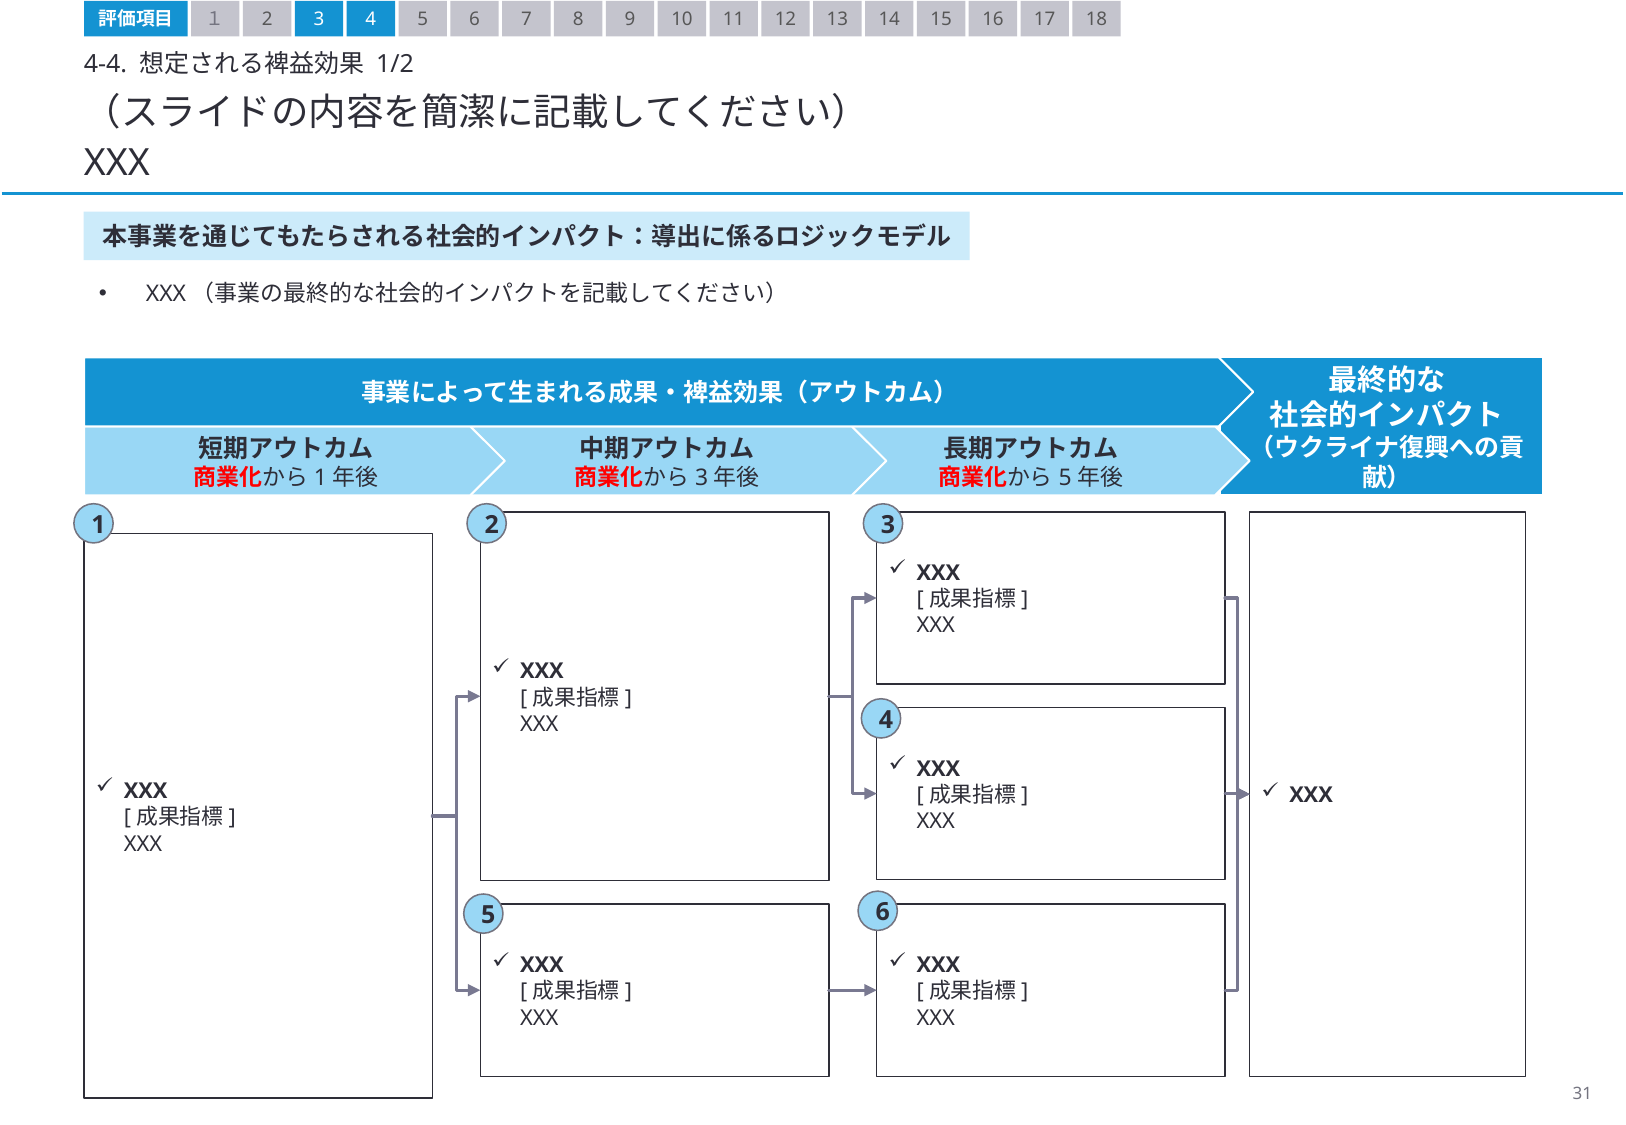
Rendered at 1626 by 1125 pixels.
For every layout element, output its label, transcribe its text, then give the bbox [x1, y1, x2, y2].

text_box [432, 695, 481, 815]
list 4-4. 想定される裨益効果 1/2 [84, 40, 1543, 82]
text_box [1224, 795, 1250, 991]
text_box XXX [成果指標] XXX [876, 903, 1226, 1077]
text_box XXX [成果指標] XXX [479, 903, 830, 1077]
text_box 最終的な 社会的インパクト （ウクライナ復興への貢献） [1219, 357, 1543, 496]
text_box 短期アウトカム 商業化から1年後 [83, 428, 506, 497]
text_box 事業によって生まれる成果・裨益効果（アウトカム） [83, 356, 1254, 428]
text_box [432, 815, 481, 991]
list （スライドの内容を簡潔に記載してください） XXX [84, 83, 1543, 183]
text_box XXX [1249, 511, 1527, 1077]
text_box 中期アウトカム 商業化から3年後 [471, 428, 887, 497]
text_box 1 [72, 502, 115, 544]
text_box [828, 695, 877, 794]
text_box 5 [481, 893, 504, 935]
text_box XXX [成果指標] XXX [876, 511, 1226, 685]
text_box XXX [成果指標] XXX [83, 533, 433, 1099]
text_box 6 [857, 890, 899, 932]
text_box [1224, 597, 1250, 793]
text_box XXX [成果指標] XXX [876, 706, 1224, 881]
text_box XXX [成果指標] XXX [479, 511, 830, 882]
text_box 3 [862, 502, 904, 544]
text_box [83, 0, 1122, 37]
text_box 4 [877, 697, 902, 739]
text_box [828, 597, 877, 695]
text_box 2 [466, 502, 508, 544]
text_box XXX（事業の最終的な社会的インパクトを記載してください） [83, 270, 1543, 356]
text_box 長期アウトカム 商業化から5年後 [853, 428, 1251, 497]
text_box 本事業を通じてもたらされる社会的インパクト：導出に係るロジックモデル [83, 211, 970, 261]
